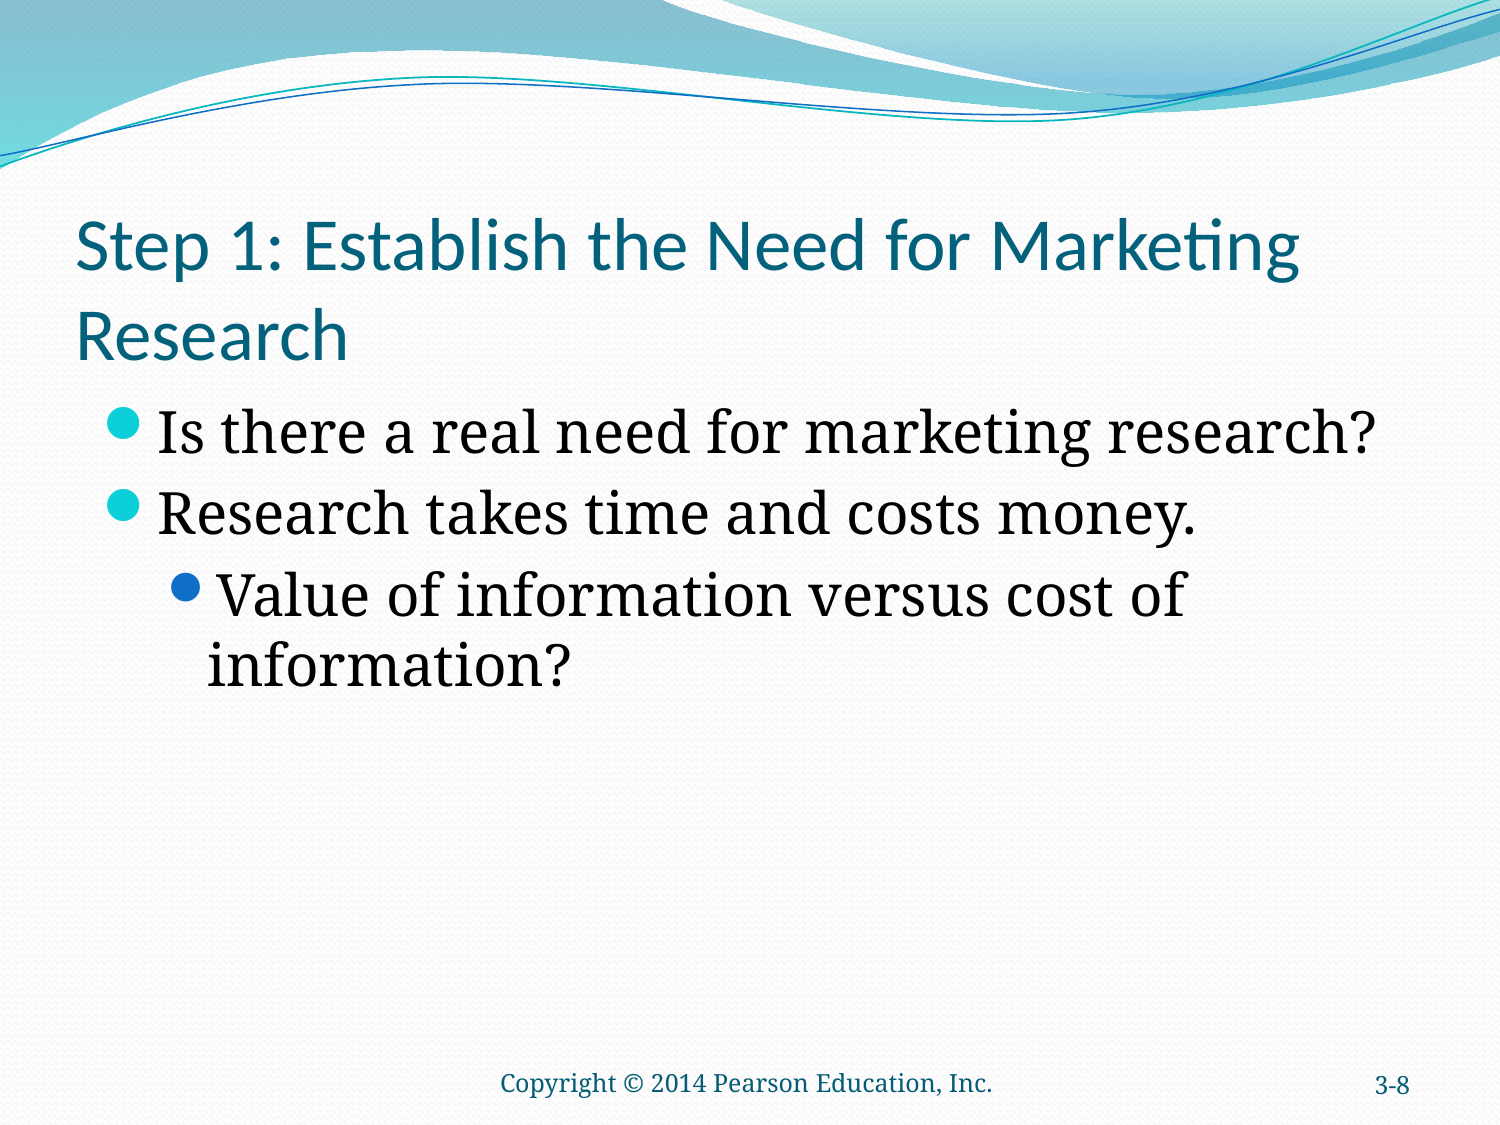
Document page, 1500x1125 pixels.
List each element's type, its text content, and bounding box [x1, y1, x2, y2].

list Is there a real need for marketing research? Research takes time and costs money. Value of information versus cost of information? [87, 387, 1438, 1108]
title Step 1: Establish the Need for Marketing Research [74, 187, 1426, 376]
